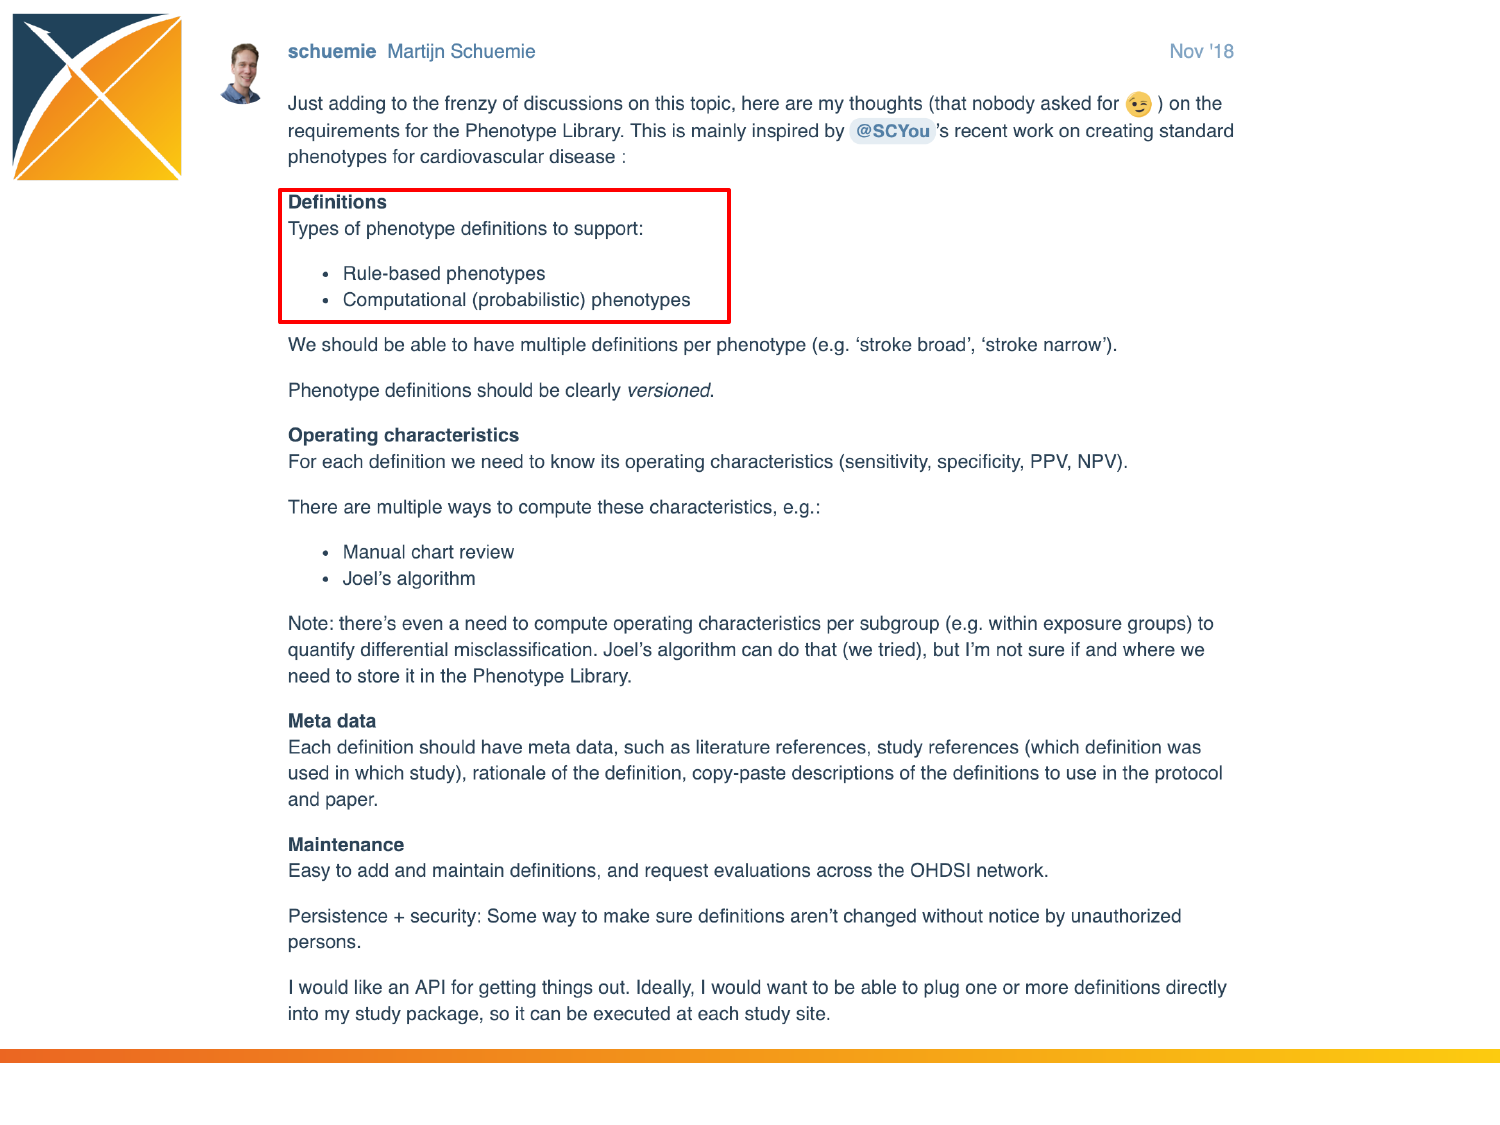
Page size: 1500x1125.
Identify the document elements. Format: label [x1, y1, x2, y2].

picture [217, 24, 1261, 1032]
picture [0, 0, 206, 200]
